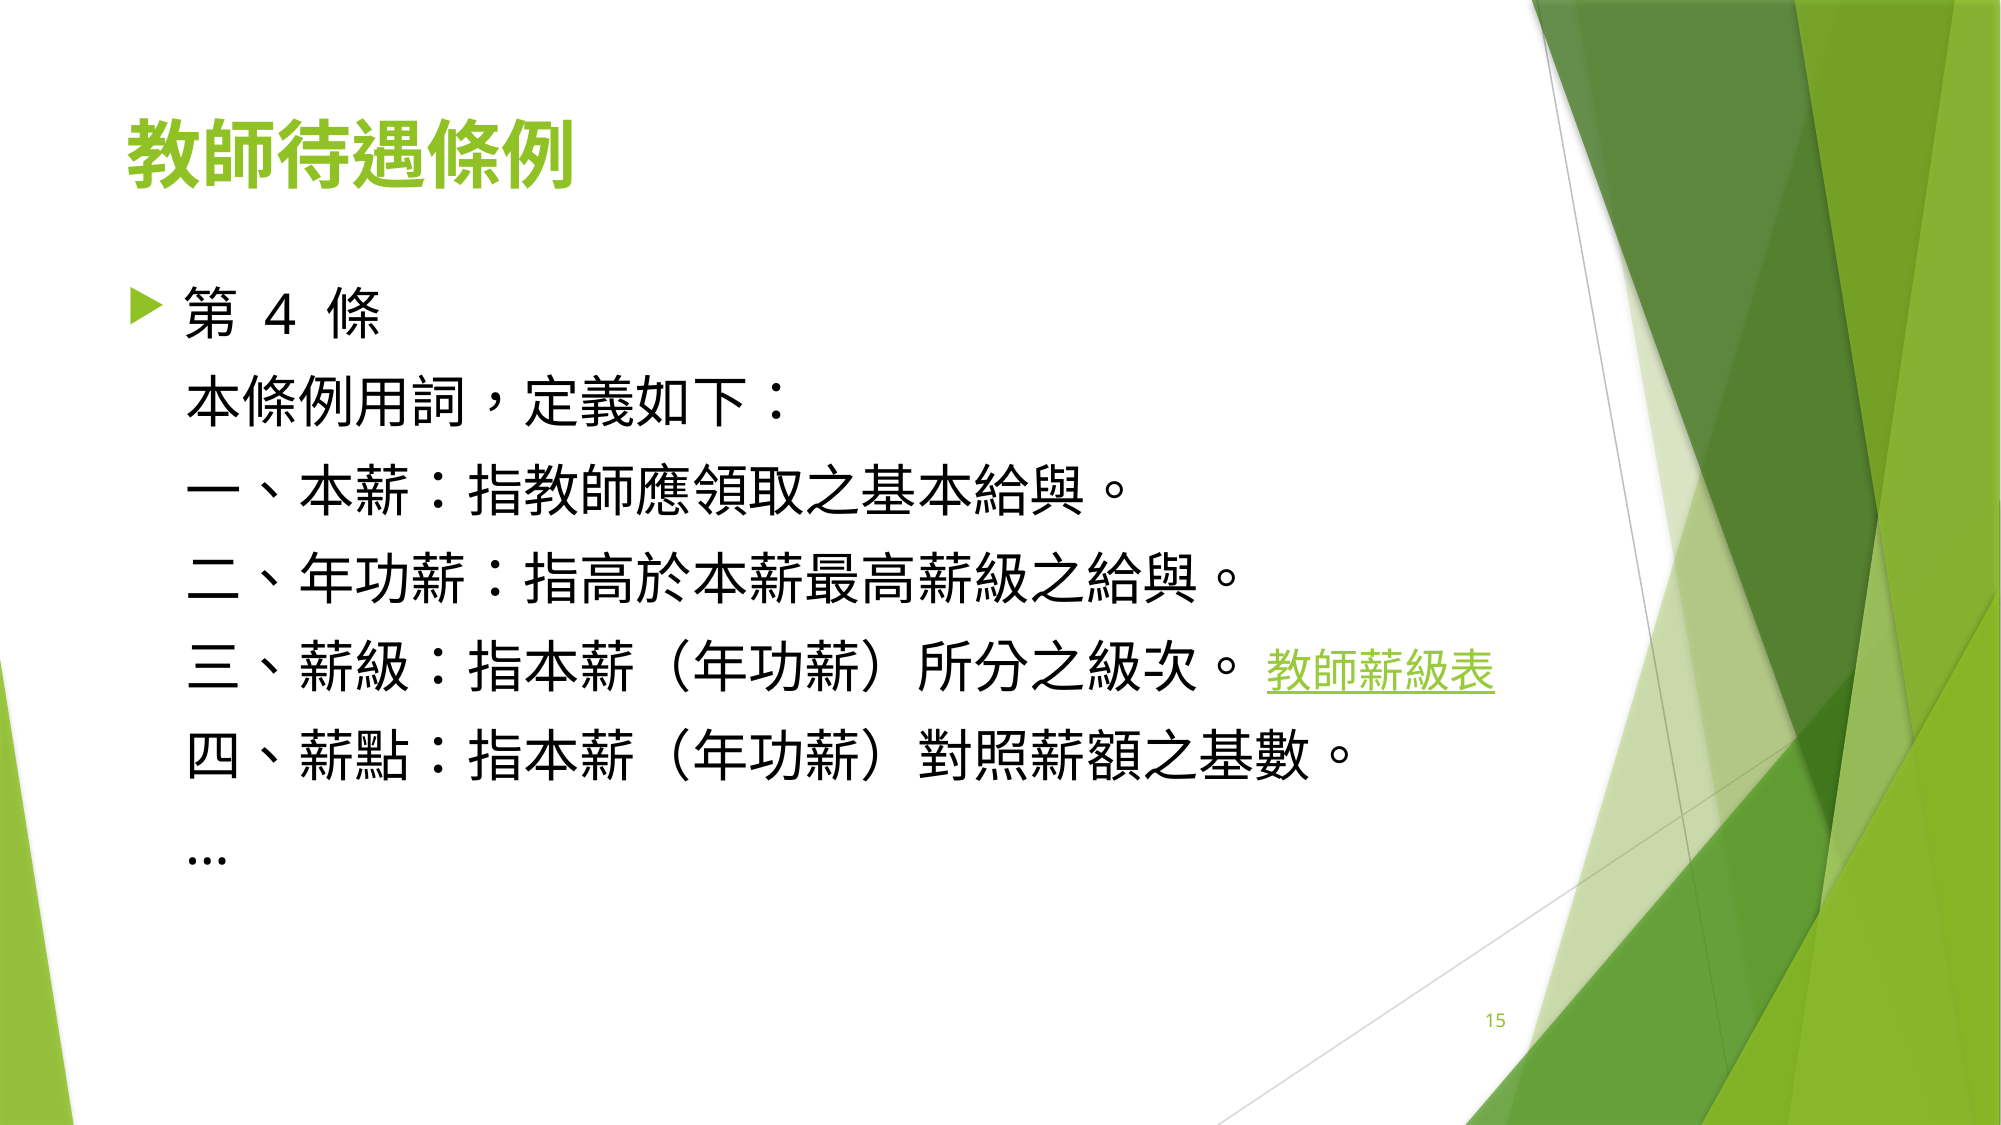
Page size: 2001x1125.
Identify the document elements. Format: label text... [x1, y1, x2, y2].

list 第 4 條 本條例用詞，定義如下： 一、本薪：指教師應領取之基本給與。 二、年功薪：指高於本薪最高薪級之給與。 三、薪級：指本薪（年功薪）所分之級次。 教師薪級表 四、薪點：指本薪（年功薪）對照薪額之基數。 … [111, 270, 1522, 992]
slide_number 15 [1409, 991, 1522, 1051]
title 教師待遇條例 [111, 99, 1522, 270]
